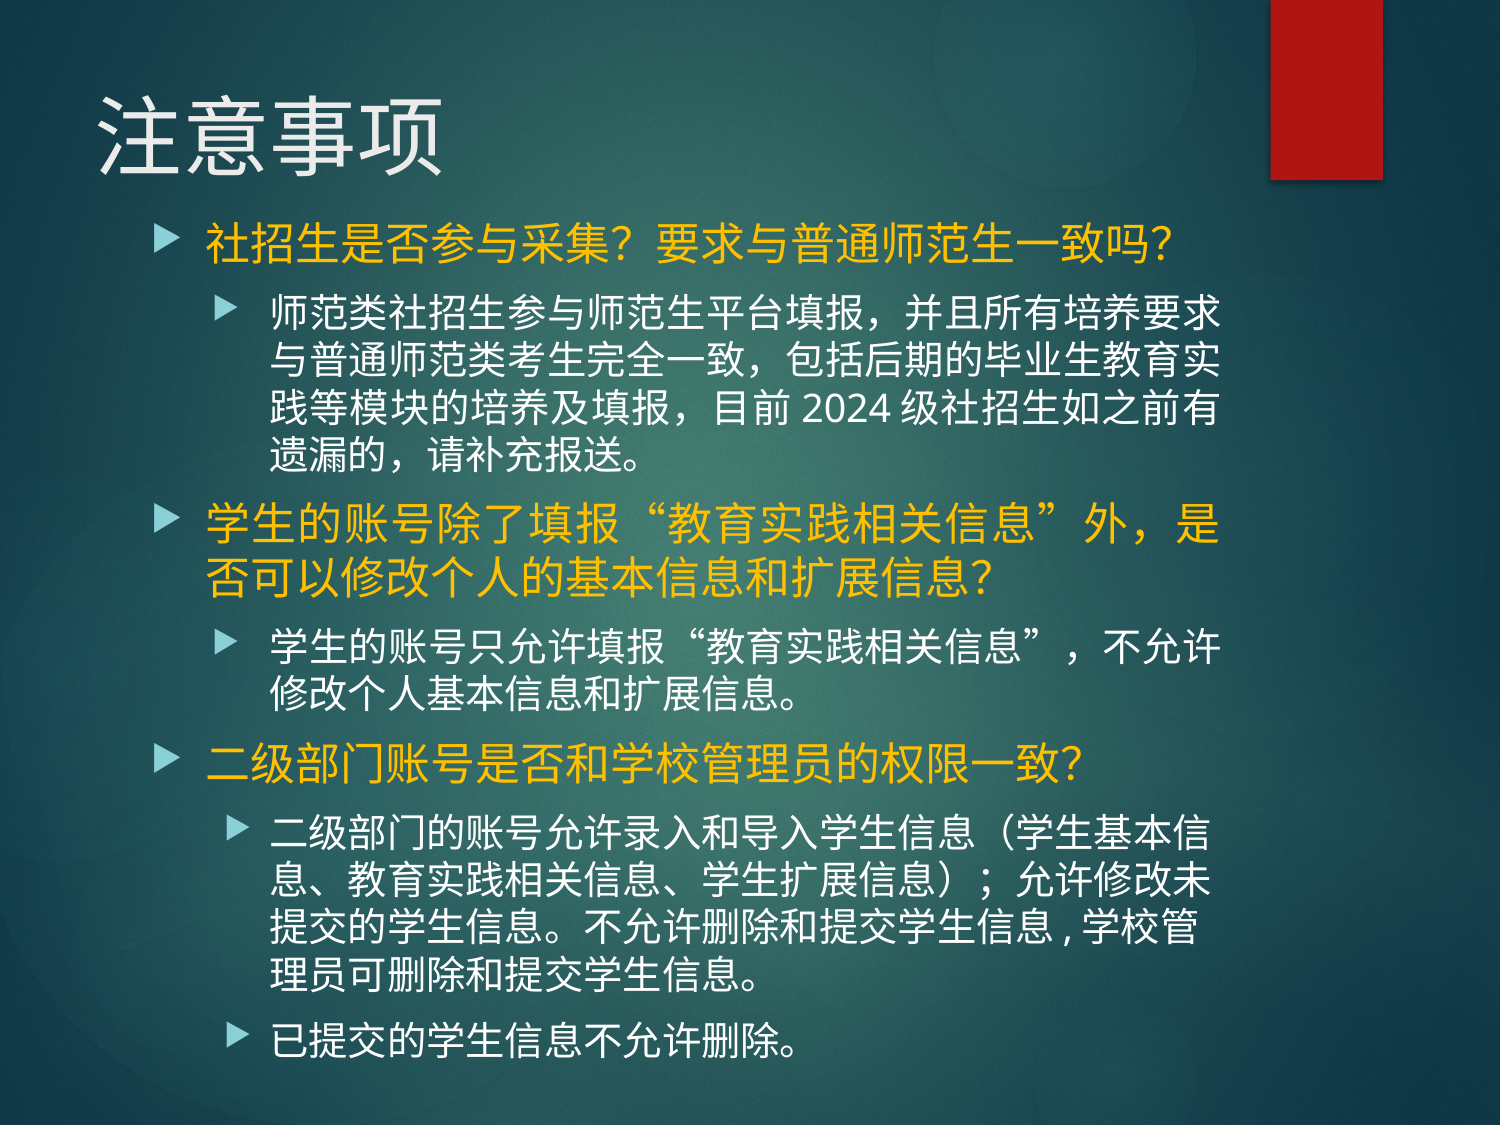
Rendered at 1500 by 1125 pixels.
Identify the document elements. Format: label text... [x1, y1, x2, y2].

list 社招生是否参与采集？要求与普通师范生一致吗？ 师范类社招生参与师范生平台填报，并且所有培养要求与普通师范类考生完全一致，包括后期的毕业生教育实践等模块的培养及填报，目前2024级社招生如之前有遗漏的，请补充报送。 学生的账号除了填报“教育实践相关信息”外，是否可以修改个人的基本信息和扩展信息？ 学生的账号只允许填报“教育实践相关信息”，不允许修改个人基本信息和扩展信息。 二级部门账号是否和学校管理员的权限一致？ 二级部门的账号允许录入和导入学生信息（学生基本信息、教育实践相关信息、学生扩展信息）；允许修改未提交的学生信息。不允许删除和提交学生信息,学校管理员可删除和提交学生信息。 已提交的学生信息不允许删除。 [135, 208, 1237, 1071]
title 注意事项 [79, 74, 1237, 304]
